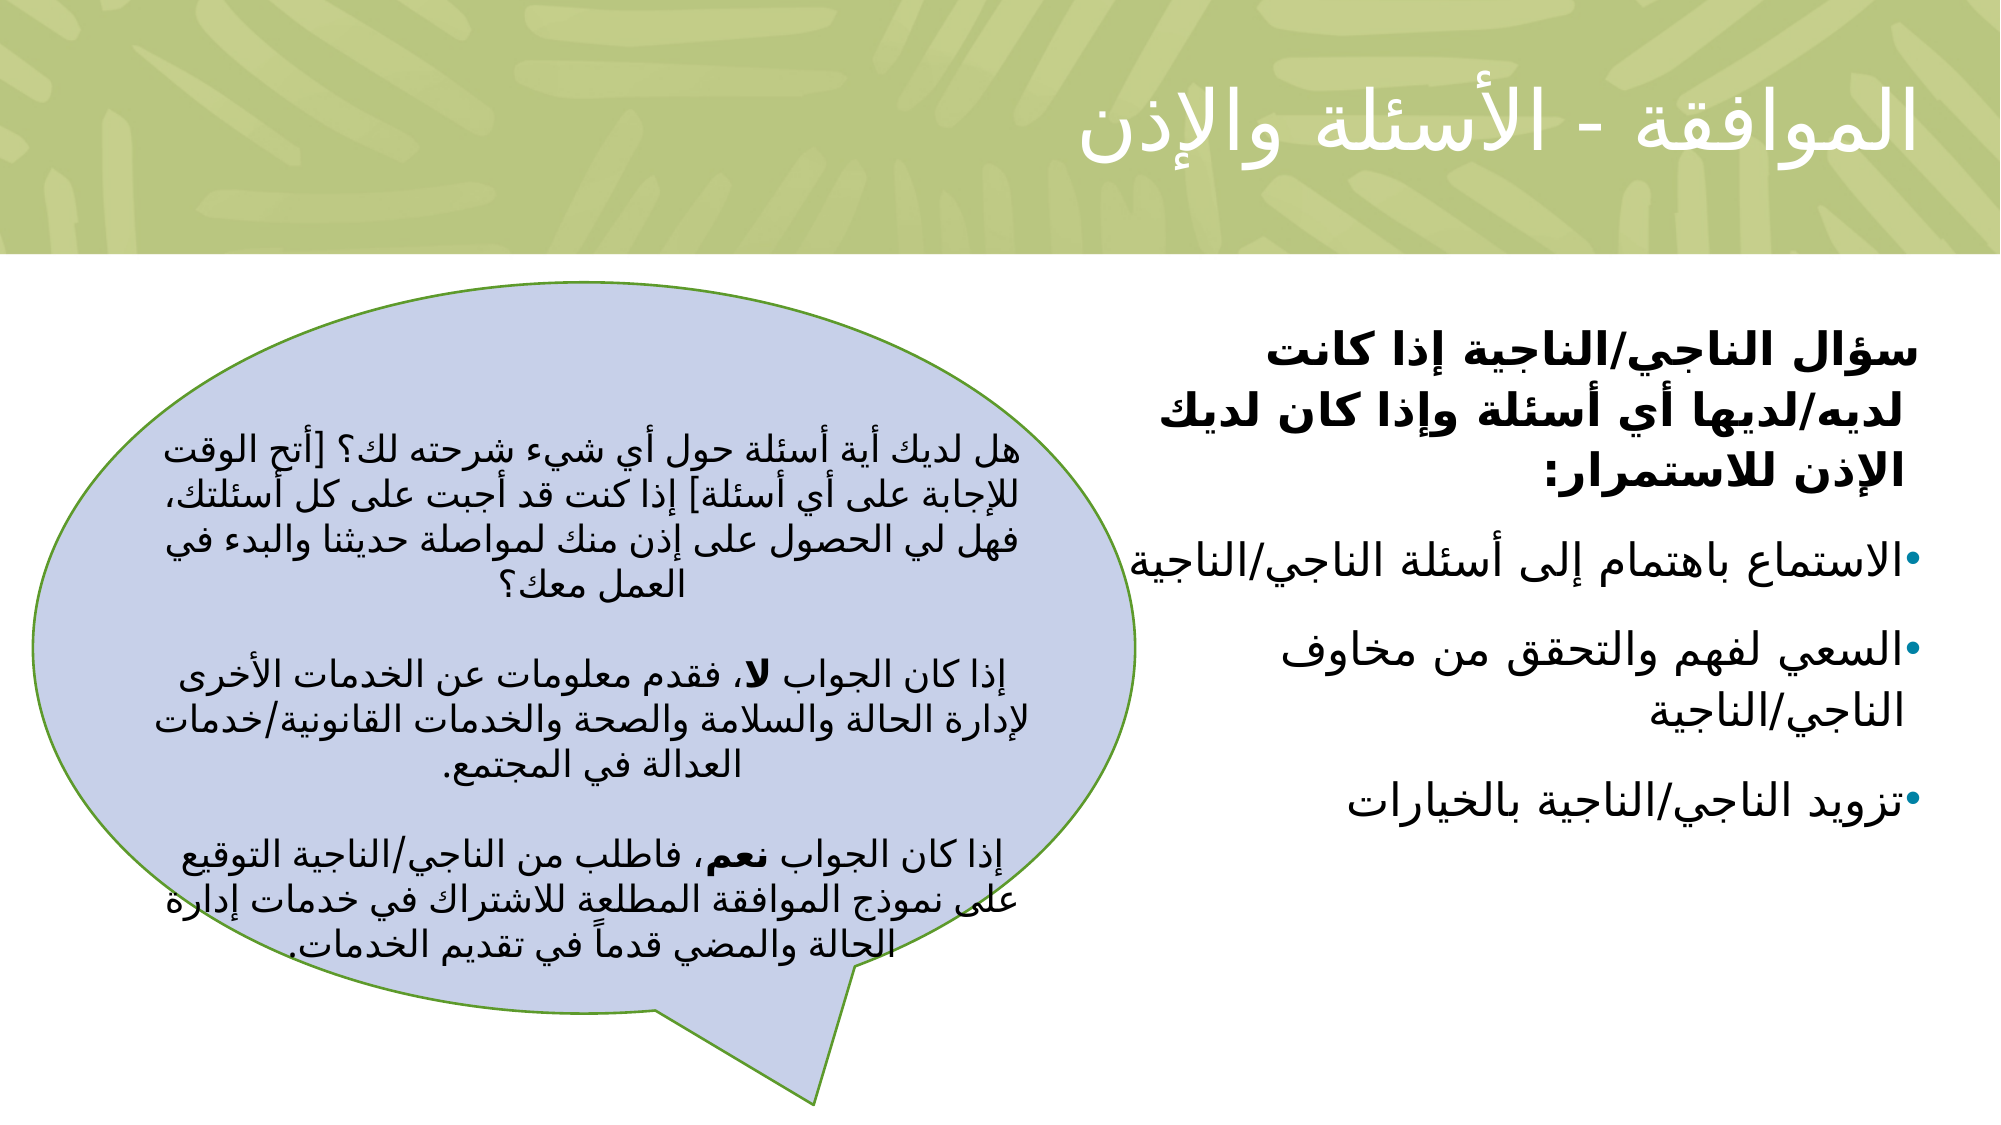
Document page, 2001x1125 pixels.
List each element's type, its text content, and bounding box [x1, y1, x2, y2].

text_box هل لديك أية أسئلة حول أي شيء شرحته لك؟ [أتح الوقت للإجابة على أي أسئلة] إذا كنت قد أجبت على كل أسئلتك، فهل لي الحصول على إذن منك لمواصلة حديثنا والبدء في العمل معك؟ إذا كان الجواب لا، فقدم معلومات عن الخدمات الأخرى لإدارة الحالة والسلامة والصحة والخدمات القانونية/خدمات العدالة في المجتمع. إذا كان الجواب نعم، فاطلب من الناجي/الناجية التوقيع على نموذج الموافقة المطلعة للاشتراك في خدمات إدارة الحالة والمضي قدماً في تقديم الخدمات. [133, 417, 1052, 1125]
text_box [1052, 452, 1133, 602]
list سؤال الناجي/الناجية إذا كانت لديه/لديها أي أسئلة وإذا كان لديك الإذن للاستمرار: الاستماع باهتمام إلى أسئلة الناجي/الناجية السعي لفهم والتحقق من مخاوف الناجي/الناجية تزويد الناجي/الناجية بالخيارات [1114, 306, 1929, 602]
text_box [154, 280, 1014, 417]
title الموافقة - الأسئلة والإذن [61, 33, 1938, 220]
text_box [870, 602, 1973, 707]
list سؤال الناجي/الناجية إذا كانت لديه/لديها أي أسئلة وإذا كان لديك الإذن للاستمرار: الاستماع باهتمام إلى أسئلة الناجي/الناجية السعي لفهم والتحقق من مخاوف الناجي/الناجية تزويد الناجي/الناجية بالخيارات [1114, 707, 1929, 967]
picture [0, 0, 2000, 1125]
text_box [1052, 707, 1130, 843]
text_box [31, 436, 133, 860]
